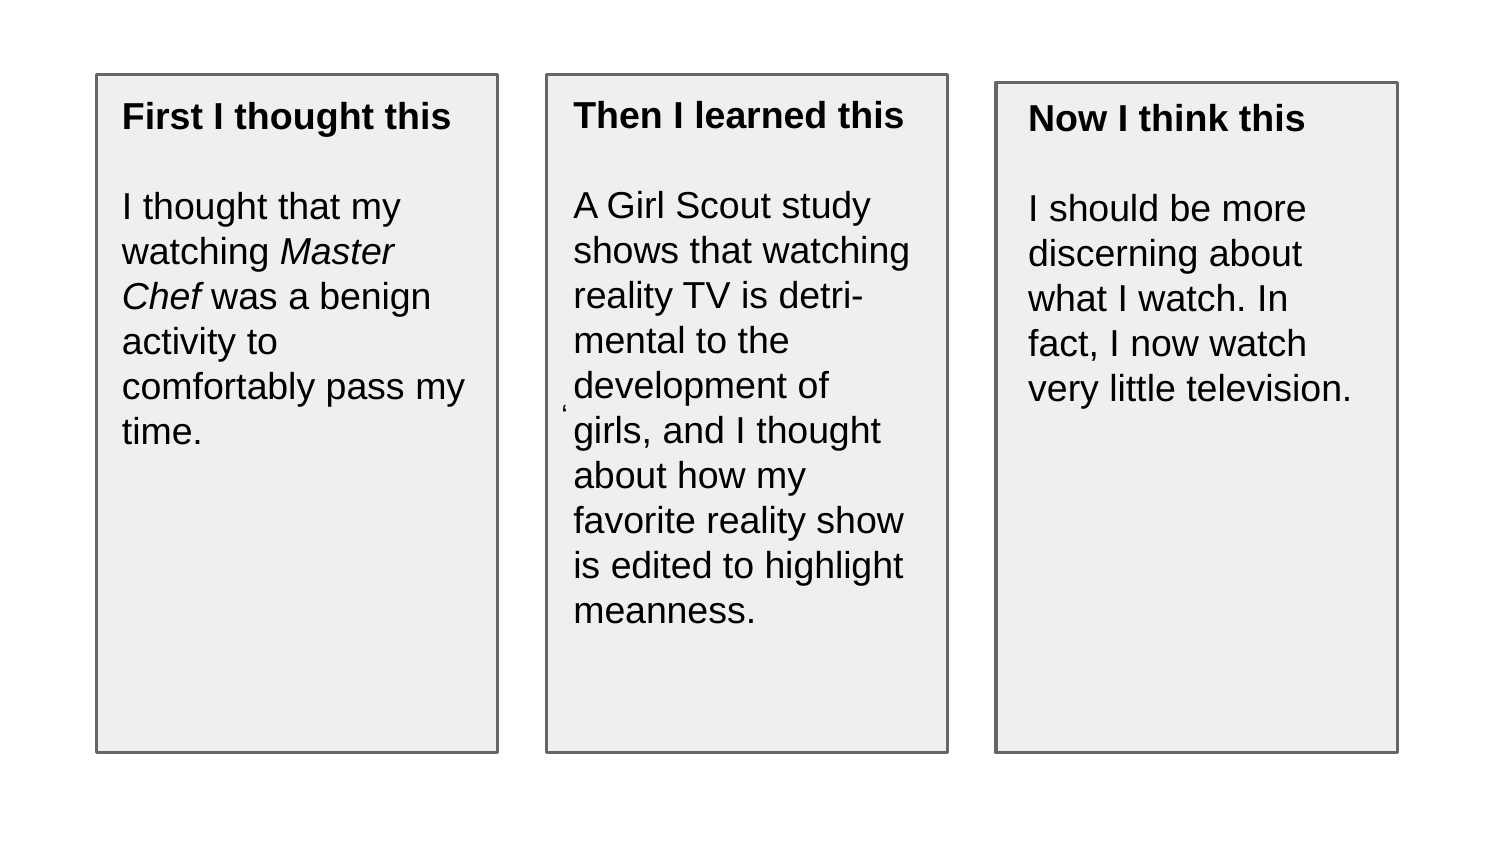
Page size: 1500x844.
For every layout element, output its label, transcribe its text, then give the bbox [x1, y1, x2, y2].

text_box [996, 82, 1398, 753]
text_box ‘ [546, 74, 948, 753]
text_box Then I learned this A Girl Scout study shows that watching reality TV is detri- mental to the development of girls, and I thought about how my favorite reality show is edited to highlight meanness. [558, 75, 932, 144]
text_box Now I think this I should be more discerning about what I watch. In fact, I now watch very little television. [1013, 79, 1381, 141]
text_box [96, 74, 498, 753]
text_box First I thought this I thought that my watching Master Chef was a benign activity to comfortably pass my time. [106, 77, 487, 189]
